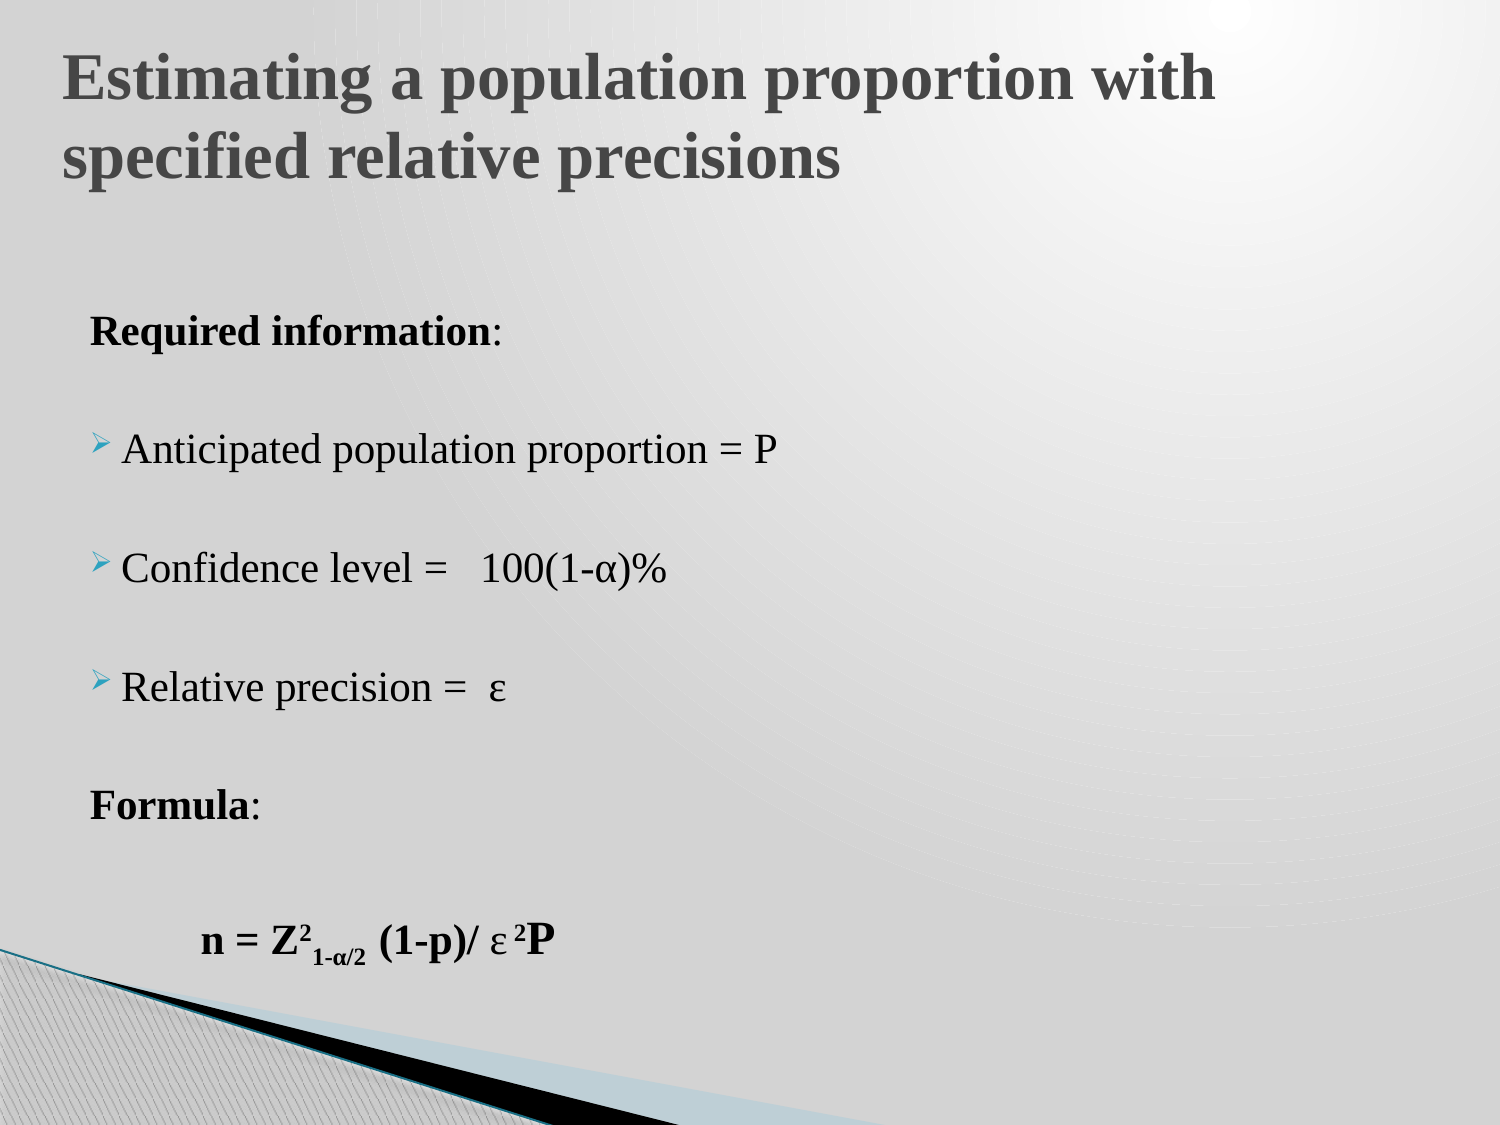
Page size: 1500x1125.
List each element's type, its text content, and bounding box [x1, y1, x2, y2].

list Required information: Anticipated population proportion = P Confidence level = 100(1-α)% Relative precision = ε Formula: n = Z21-α/2 (1-p)/ ε 2P [75, 243, 1425, 986]
title Estimating a population proportion with specified relative precisions [47, 49, 1453, 175]
